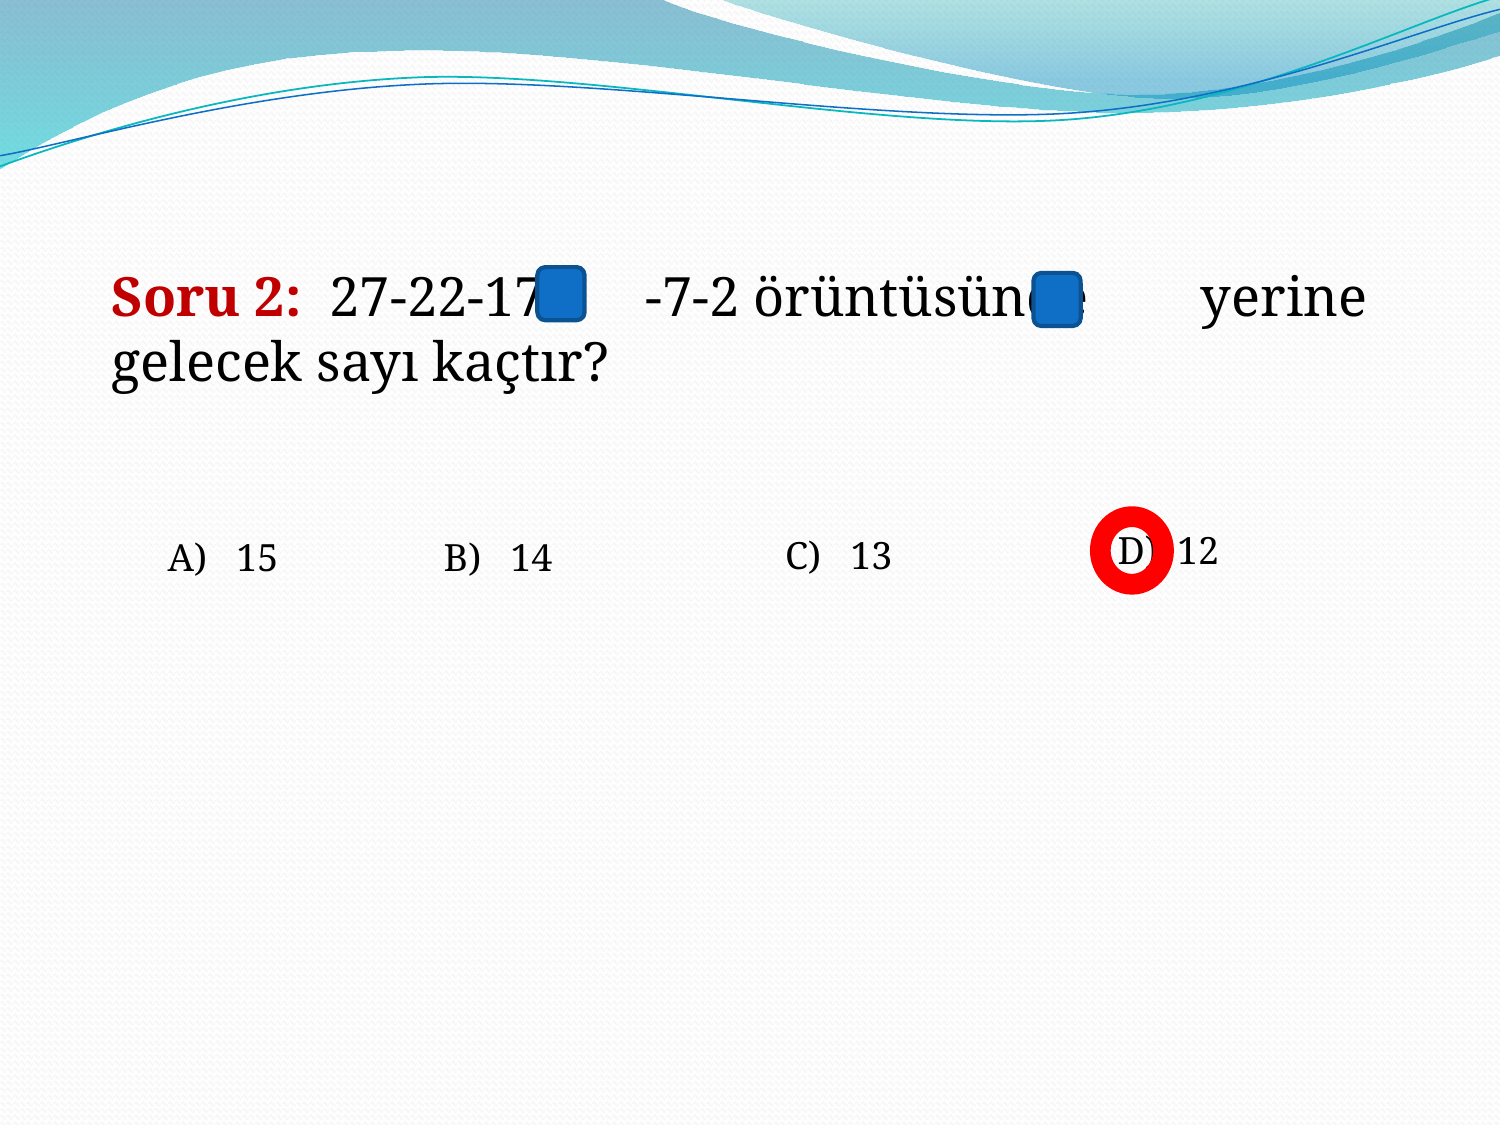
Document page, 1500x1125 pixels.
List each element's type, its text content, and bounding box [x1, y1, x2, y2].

text_box A) 15 [152, 527, 294, 587]
text_box [1031, 270, 1083, 329]
text_box D) 12 [1164, 520, 1234, 580]
list Soru 2: 27-22-17- -7-2 örüntüsünde yerine gelecek sayı kaçtır? [96, 255, 1455, 433]
text_box D) 12 [1111, 528, 1153, 573]
text_box [535, 265, 587, 323]
text_box C) 13 [770, 524, 908, 584]
text_box [1089, 506, 1174, 595]
text_box B) 14 [428, 526, 568, 587]
